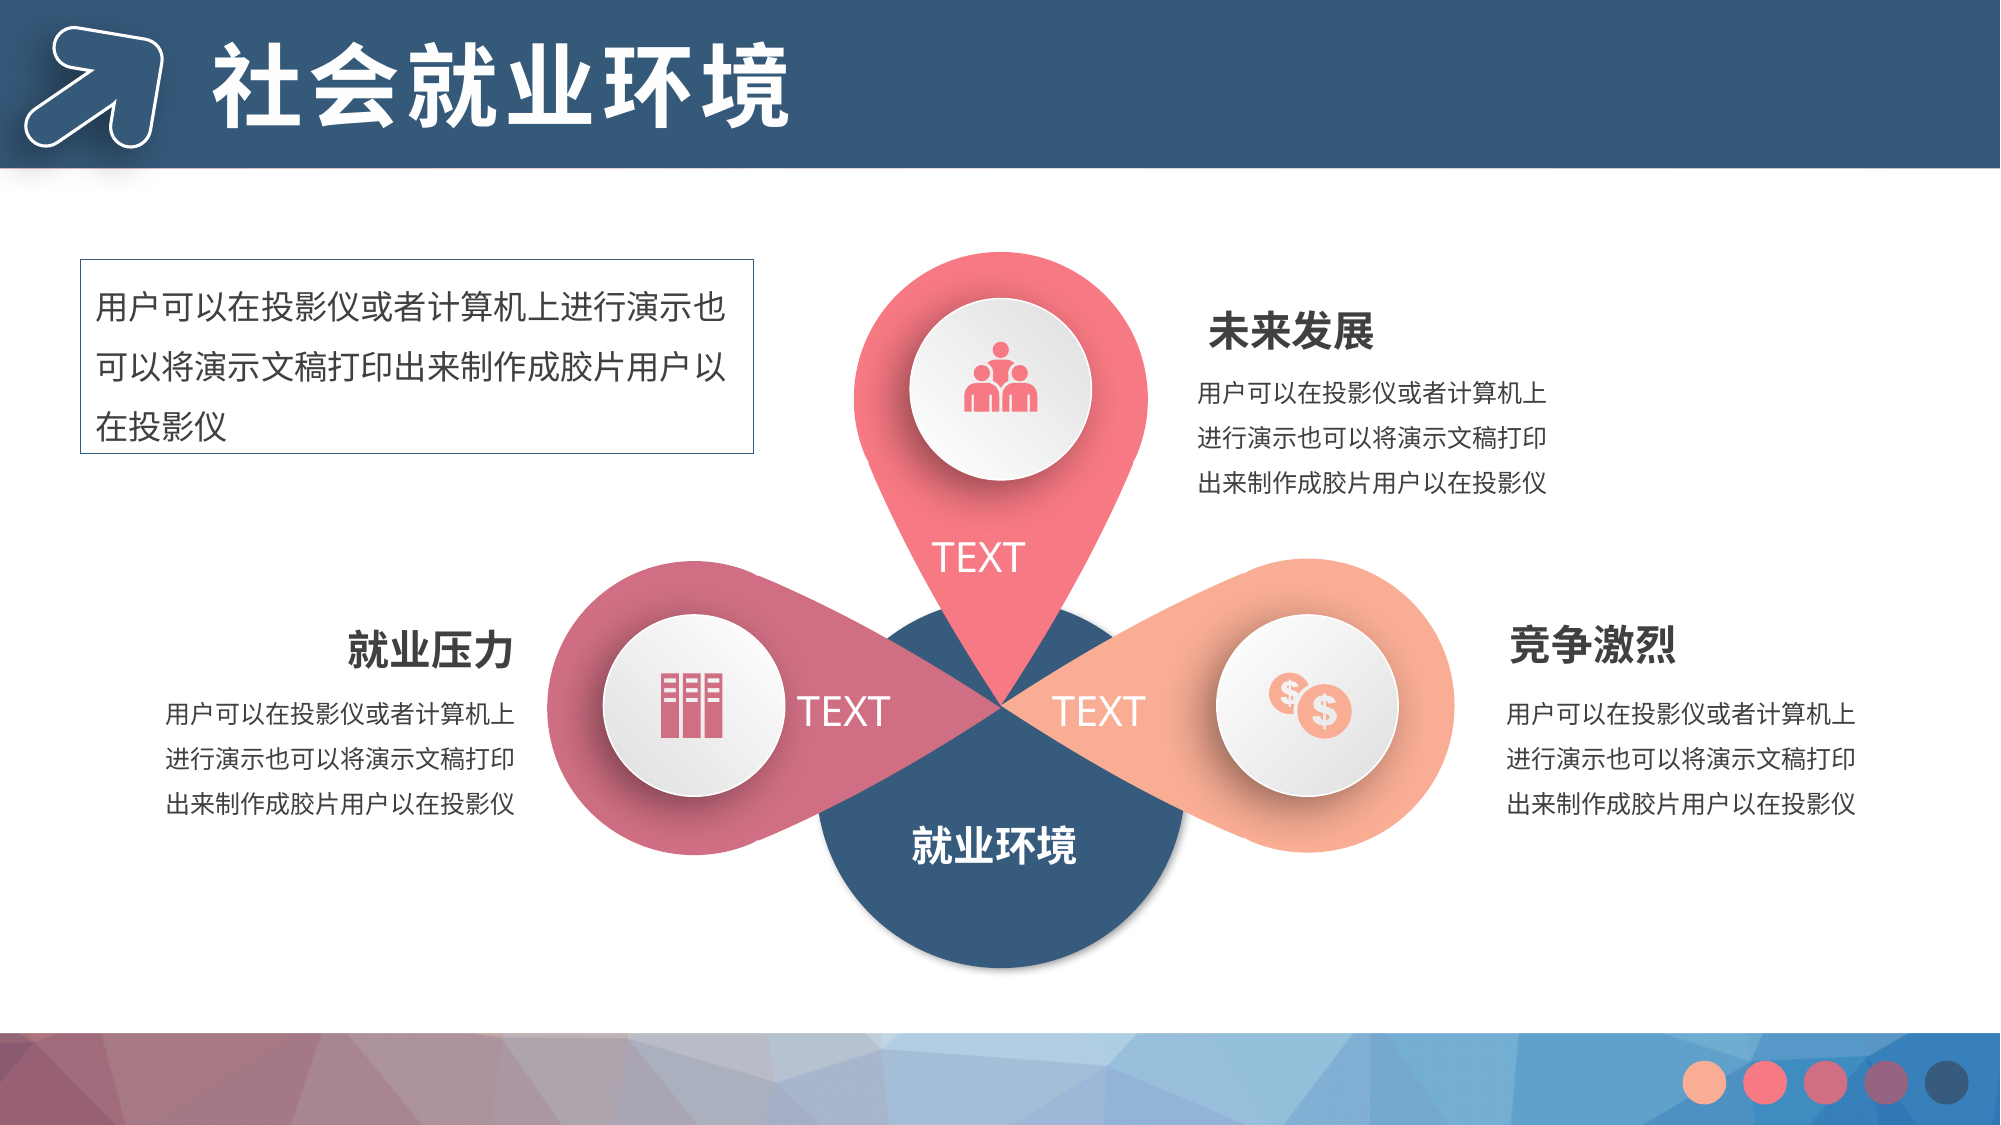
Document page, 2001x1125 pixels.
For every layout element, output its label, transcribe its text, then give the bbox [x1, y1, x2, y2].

picture [0, 1034, 2000, 1125]
text_box [0, 169, 2000, 1034]
text_box [1863, 1059, 1910, 1106]
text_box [547, 561, 1001, 856]
text_box 用户可以在投影仪或者计算机上进行演示也可以将演示文稿打印出来制作成胶片用户以在投影仪 [150, 676, 547, 827]
text_box 社会就业环境 [196, 21, 808, 147]
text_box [853, 251, 1148, 706]
text_box 就业压力 [331, 616, 532, 676]
text_box 用户可以在投影仪或者计算机上进行演示也可以将演示文稿打印出来制作成胶片用户以在投影仪 [1182, 355, 1583, 505]
text_box [24, 26, 164, 149]
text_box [1000, 558, 1455, 853]
text_box [1802, 1059, 1849, 1106]
text_box 未来发展 [1182, 297, 1401, 355]
text_box [0, 0, 2000, 169]
text_box 竞争激烈 [1495, 611, 1693, 676]
text_box 用户可以在投影仪或者计算机上进行演示也可以将演示文稿打印出来制作成胶片用户以在投影仪 [80, 259, 754, 454]
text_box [816, 853, 1186, 969]
text_box [1923, 1059, 1970, 1106]
text_box 用户可以在投影仪或者计算机上进行演示也可以将演示文稿打印出来制作成胶片用户以在投影仪 [1491, 676, 1893, 827]
text_box [1681, 1059, 1728, 1106]
text_box [1742, 1059, 1788, 1106]
